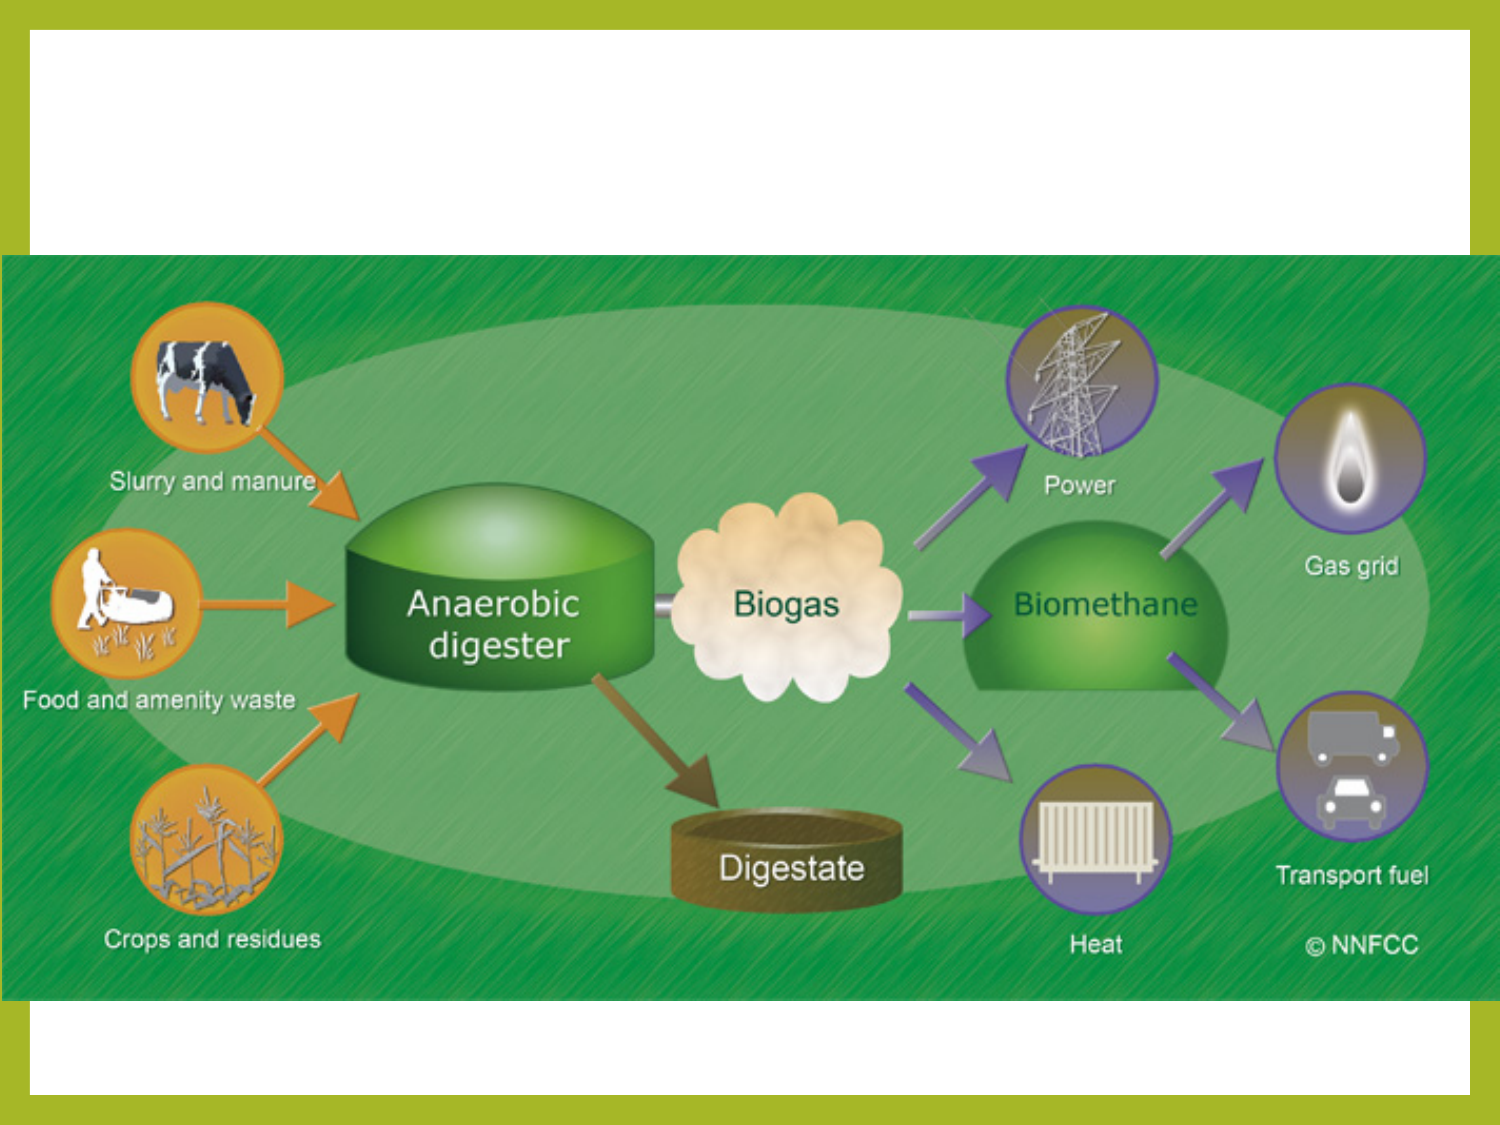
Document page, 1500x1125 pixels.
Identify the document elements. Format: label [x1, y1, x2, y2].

picture [2, 254, 1500, 1002]
